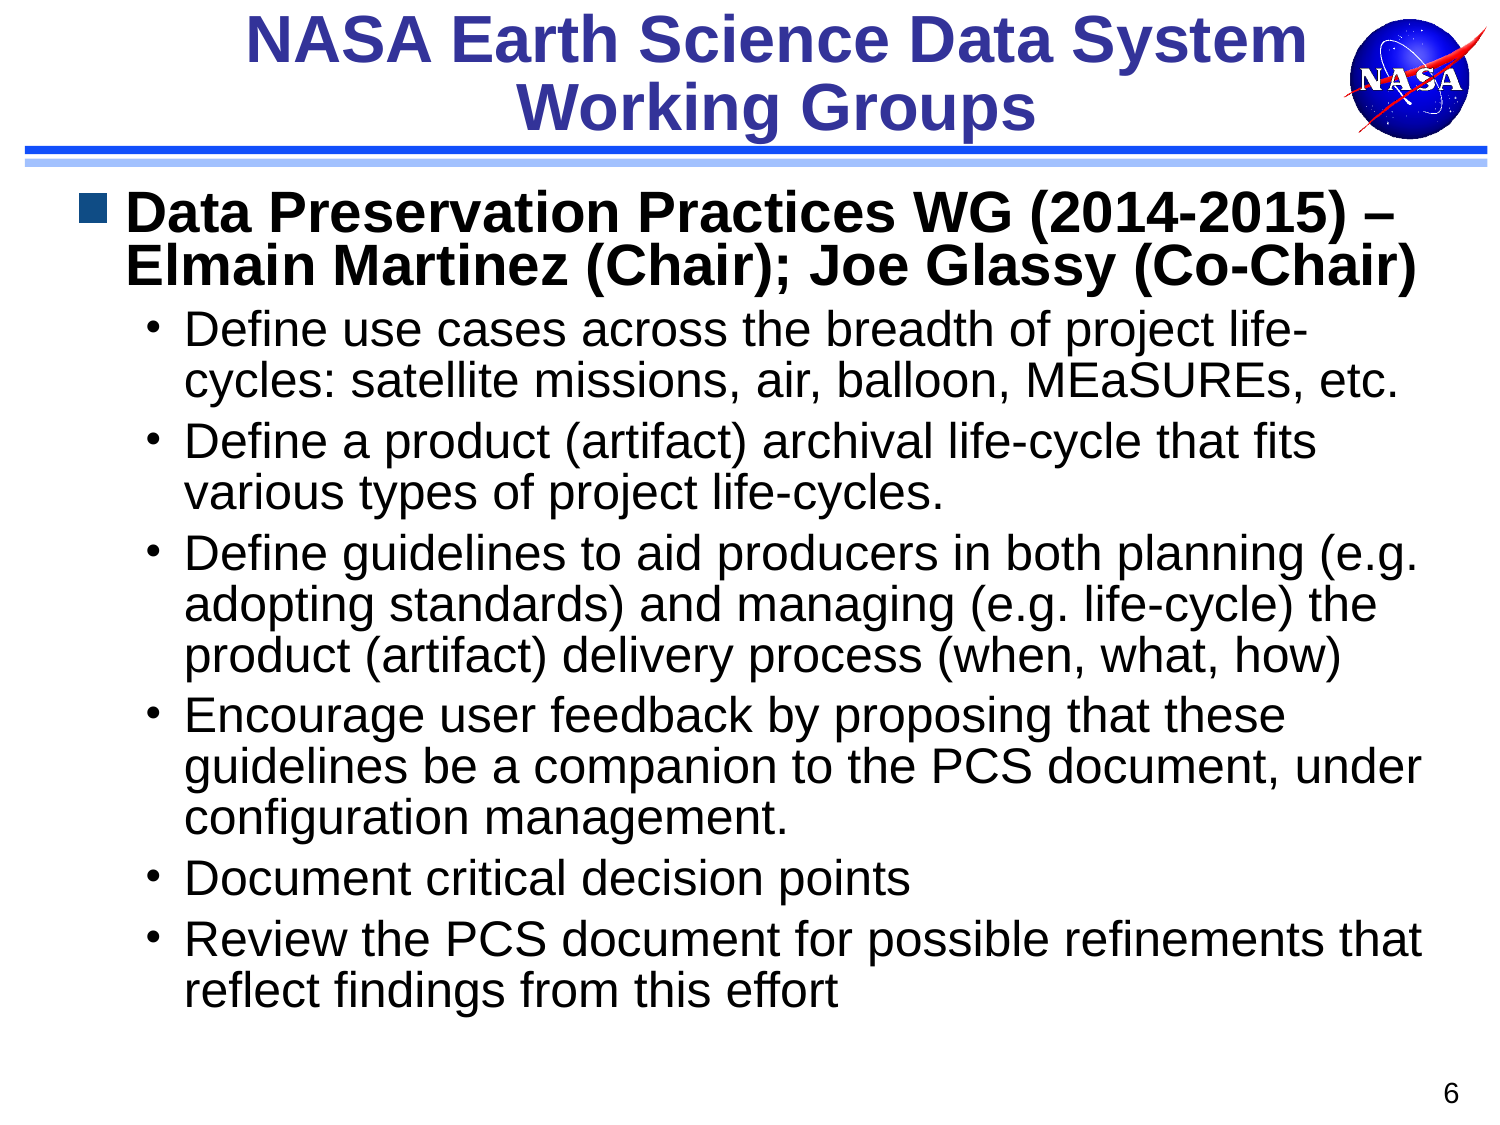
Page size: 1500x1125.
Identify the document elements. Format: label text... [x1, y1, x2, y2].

picture [79, 193, 107, 223]
slide_number 6 [1161, 1066, 1475, 1125]
list Data Preservation Practices WG (2014-2015) – Elmain Martinez (Chair); Joe Glassy (Co-Chair) Define use cases across the breadth of project life-cycles: satellite missions, air, balloon, MEaSUREs, etc. Define a product (artifact) archival life-cycle that fits various types of project life-cycles. Define guidelines to aid producers in both planning (e.g. adopting standards) and managing (e.g. life-cycle) the product (artifact) delivery process (when, what, how) Encourage user feedback by proposing that these guidelines be a companion to the PCS document, under configuration management. Document critical decision points Review the PCS document for possible refinements that reflect findings from this effort [64, 182, 1464, 1035]
title NASA Earth Science Data System Working Groups [207, 5, 1348, 147]
picture [1325, 10, 1500, 150]
